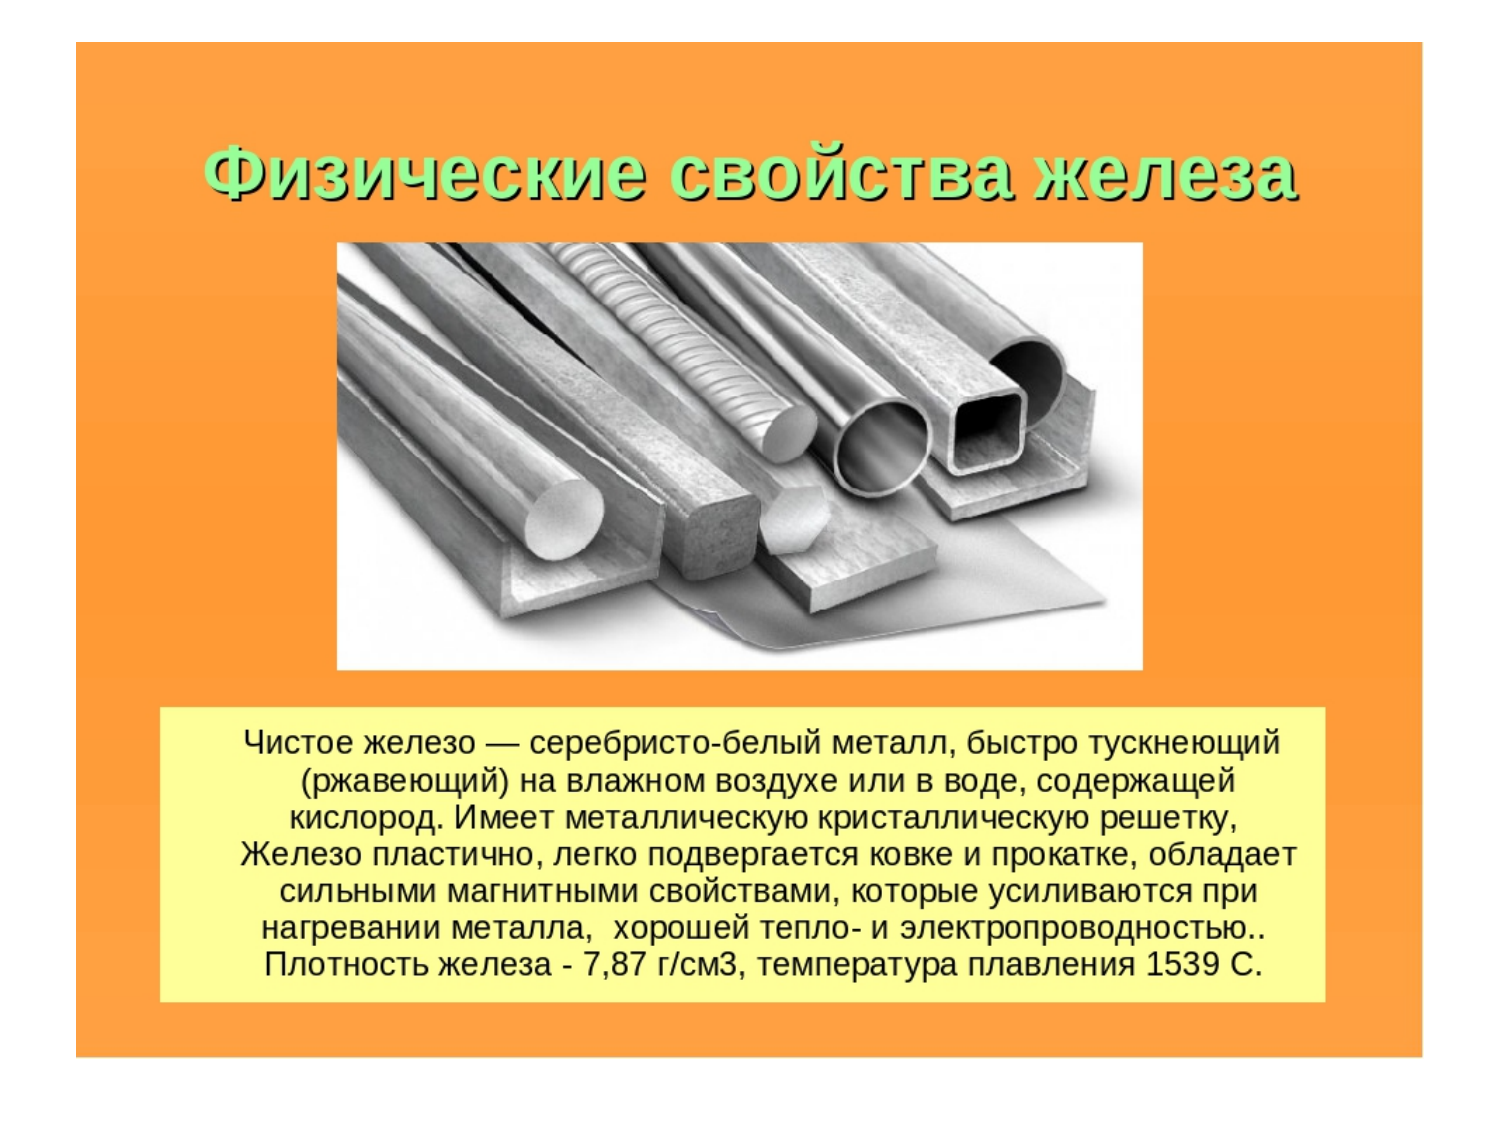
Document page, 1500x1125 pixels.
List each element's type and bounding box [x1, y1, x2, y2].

list [76, 42, 1424, 1059]
